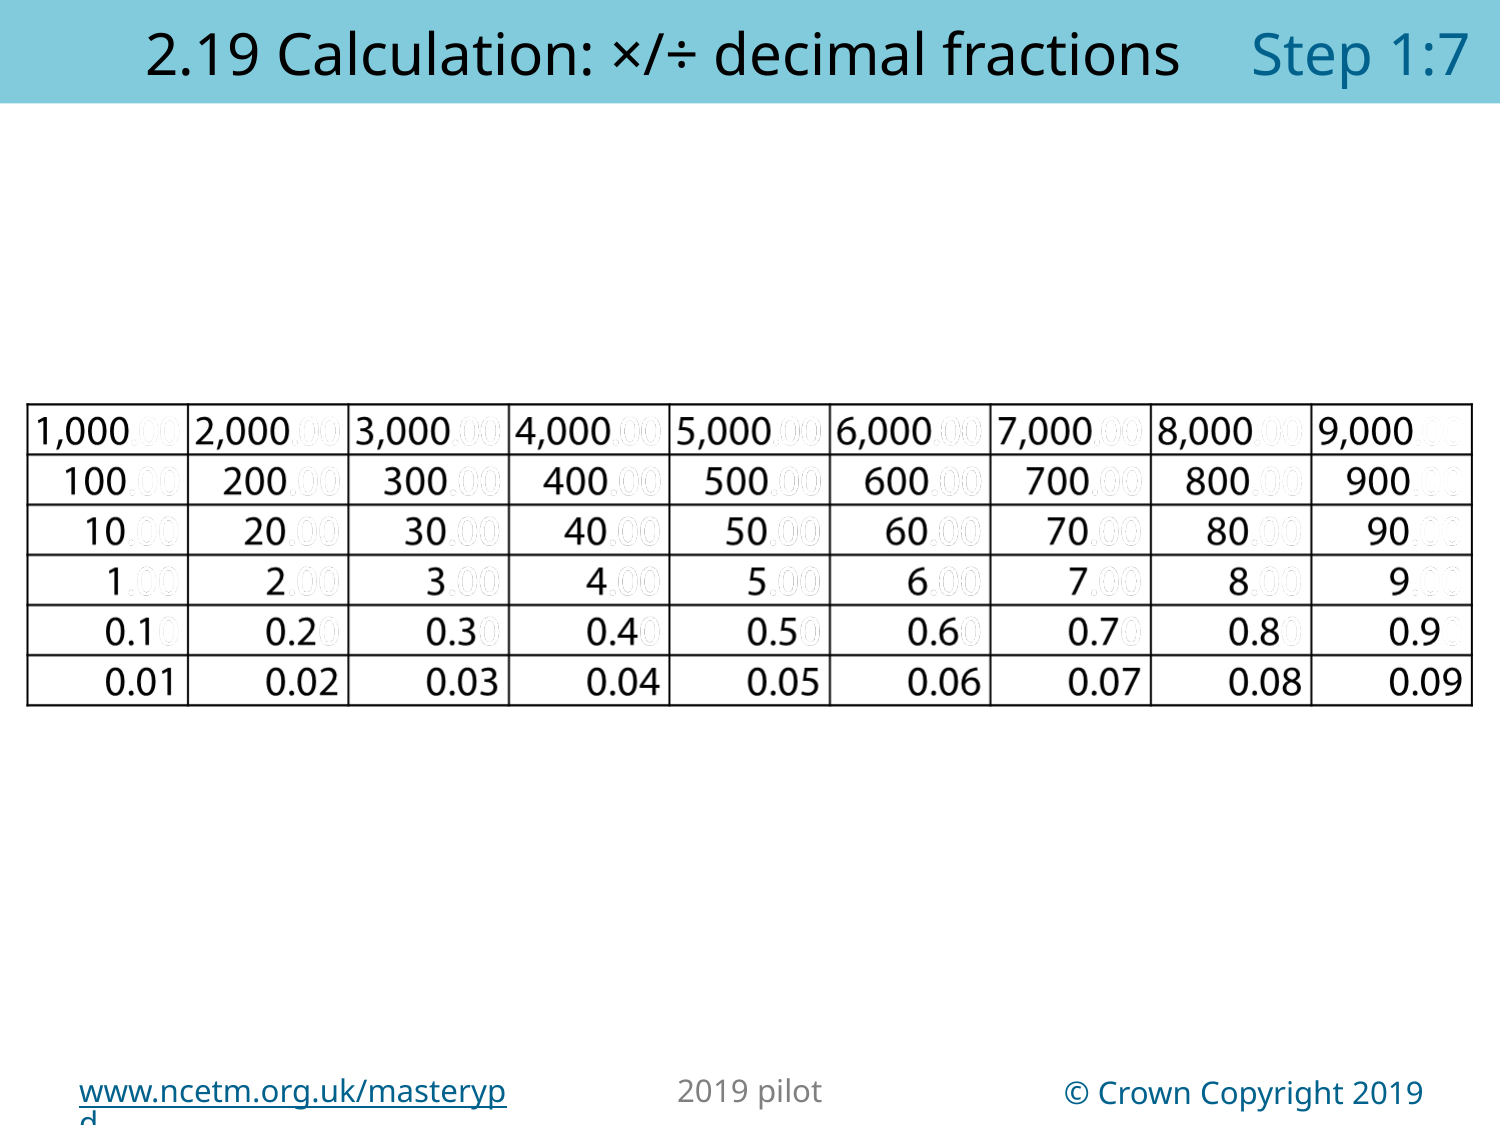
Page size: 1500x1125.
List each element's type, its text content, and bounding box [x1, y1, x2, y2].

list 2.19 Calculation: ×/÷ decimal fractions Step 1:7 [0, 0, 1500, 104]
picture [26, 392, 1474, 733]
